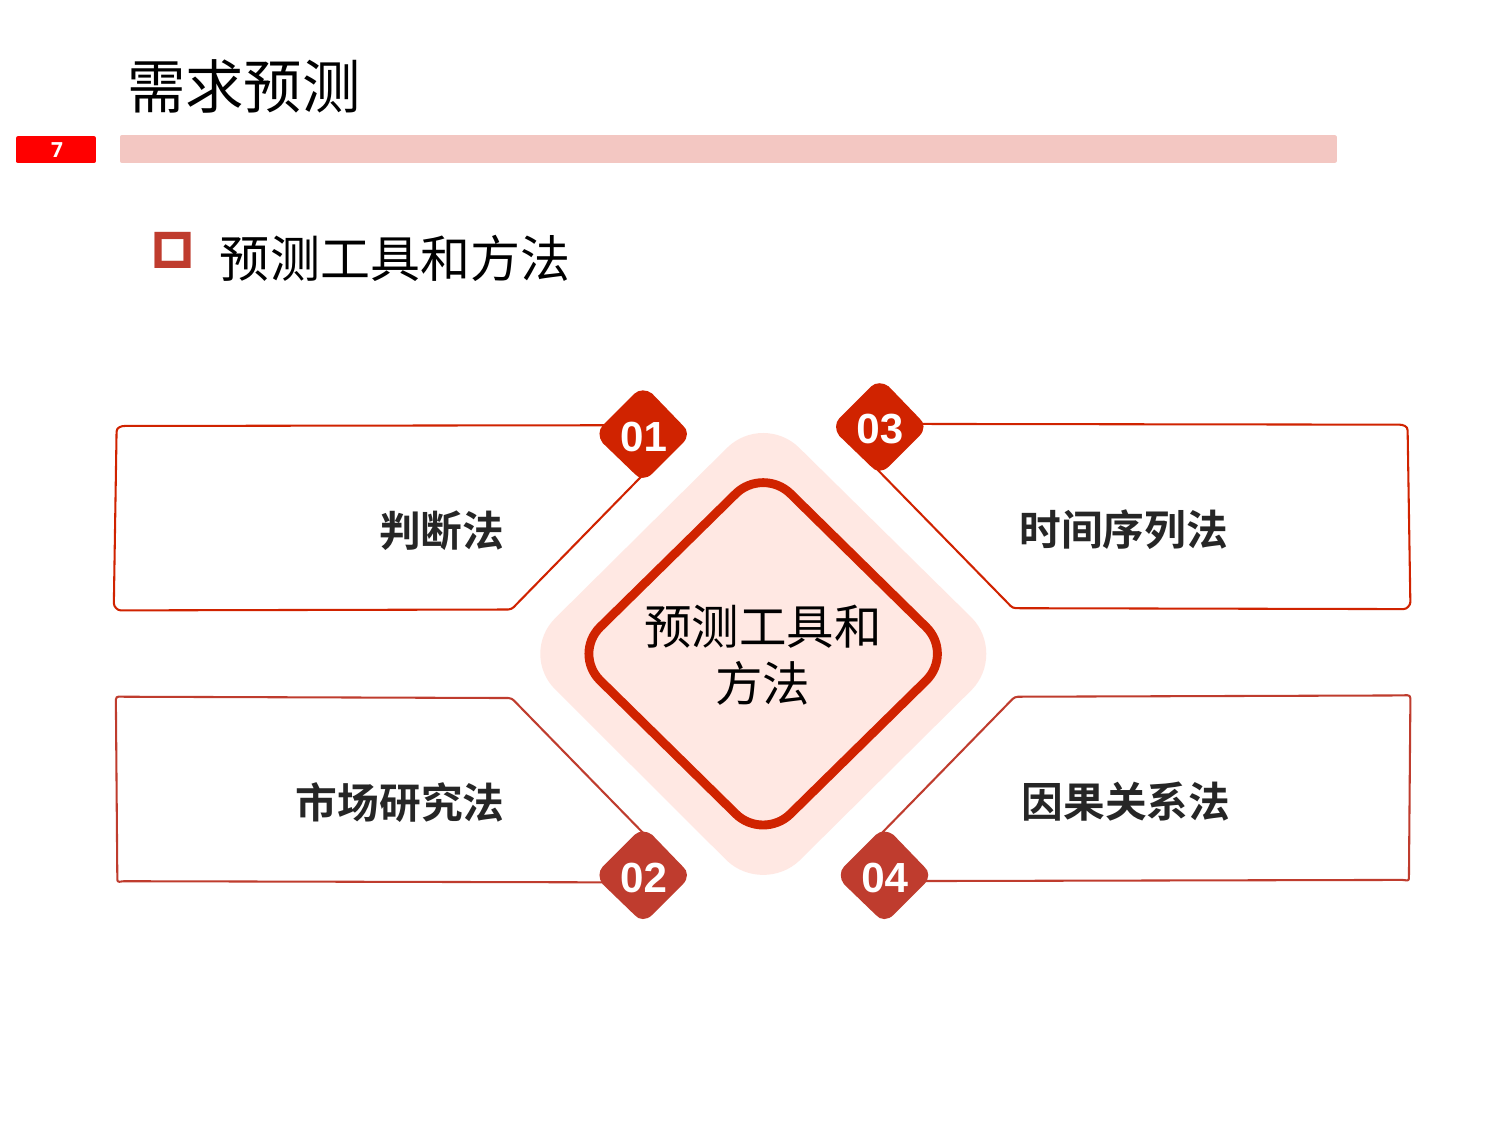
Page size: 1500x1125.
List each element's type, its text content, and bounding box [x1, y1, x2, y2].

text_box 04 [838, 829, 931, 922]
text_box 预测工具和方法 [135, 219, 1120, 314]
text_box 需求预测 [112, 42, 376, 128]
text_box 时间序列法 [877, 421, 1413, 612]
text_box 预测工具和方法 [588, 482, 938, 825]
text_box 市场研究法 [113, 694, 643, 885]
text_box [540, 432, 987, 875]
text_box 02 [597, 829, 690, 922]
text_box 01 [597, 388, 690, 480]
text_box 03 [833, 381, 926, 473]
text_box [17, 129, 97, 189]
text_box 判断法 [111, 423, 641, 613]
text_box 因果关系法 [882, 693, 1413, 884]
